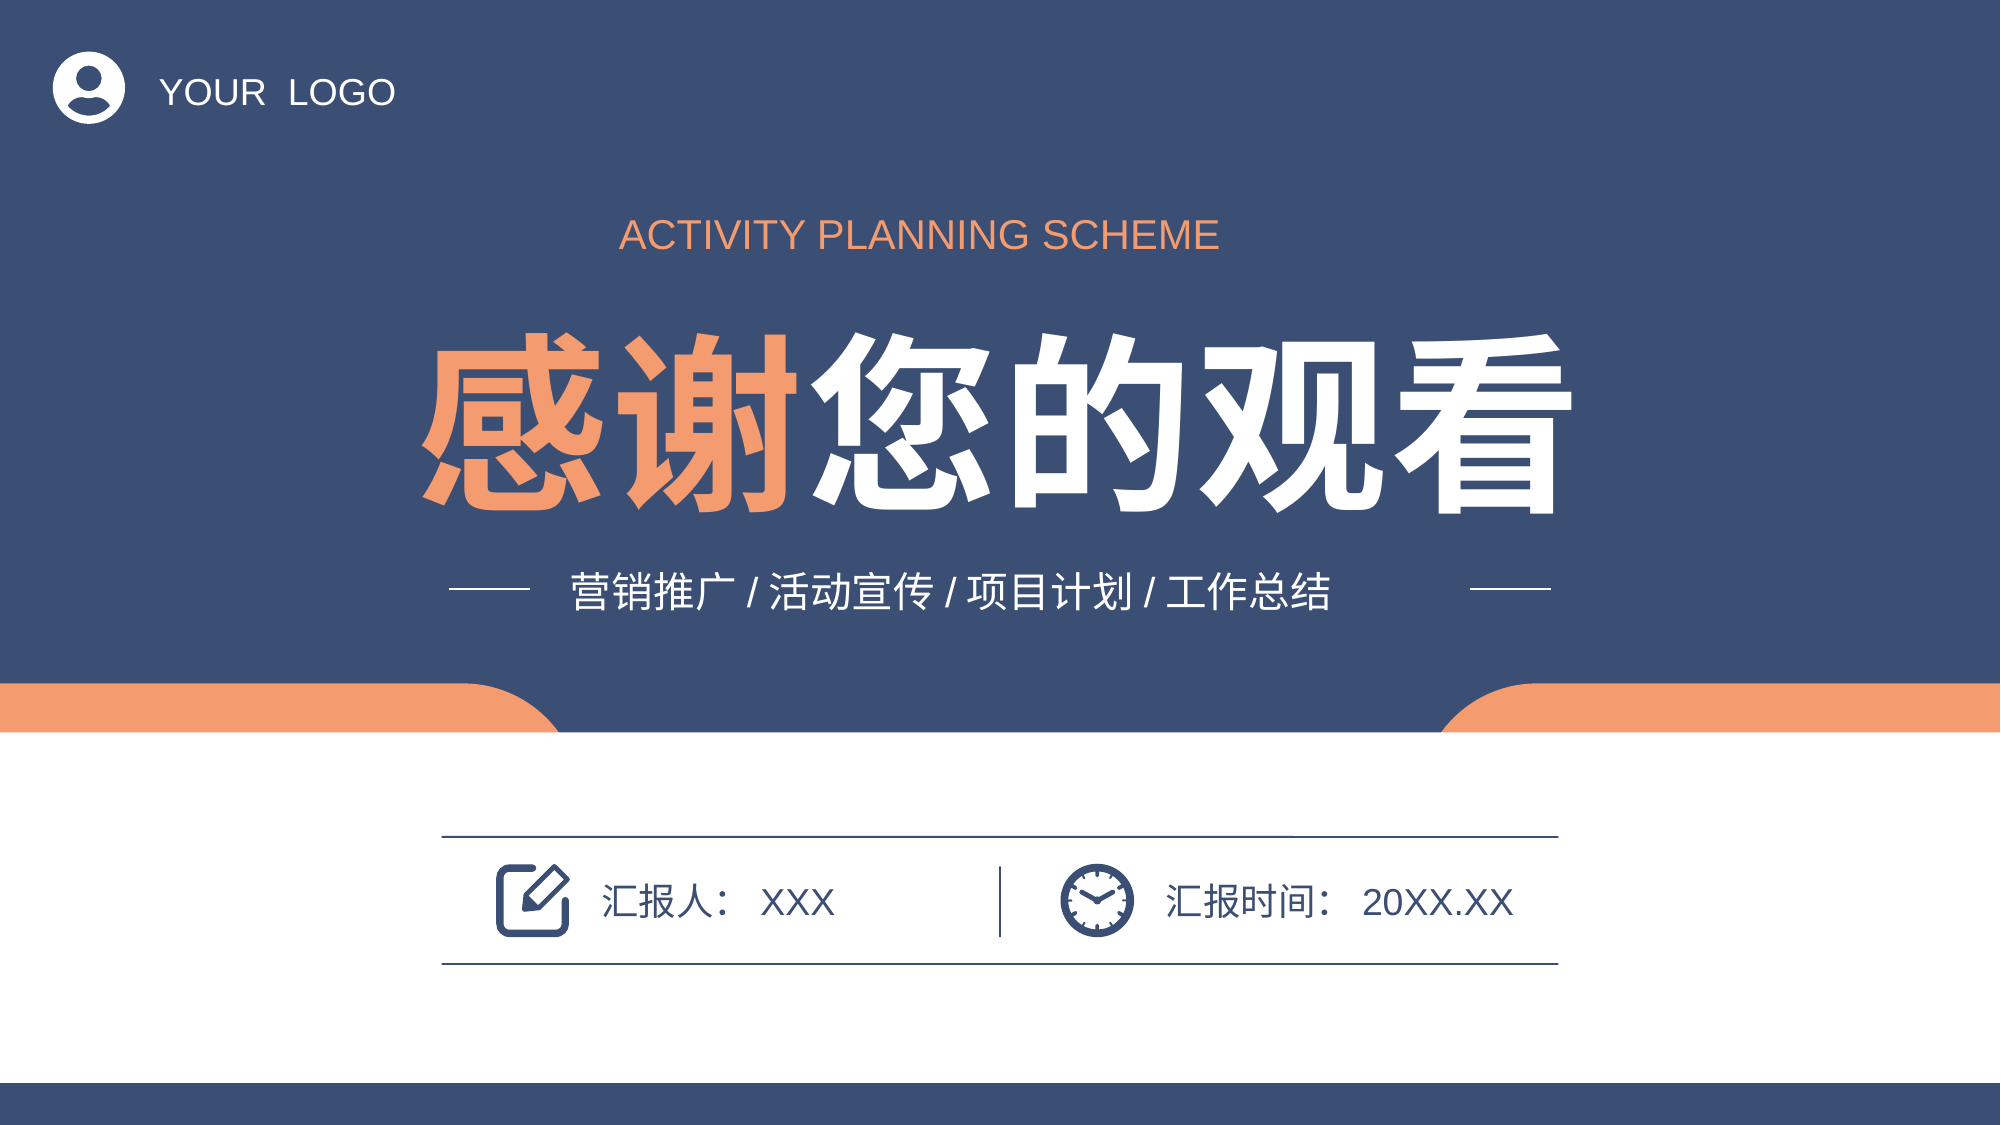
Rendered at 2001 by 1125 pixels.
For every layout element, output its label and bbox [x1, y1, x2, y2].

text_box [0, 1083, 2000, 1125]
text_box [0, 732, 2000, 1083]
text_box [441, 836, 1559, 965]
text_box [0, 683, 559, 732]
text_box [1441, 683, 2000, 732]
text_box [52, 51, 452, 124]
text_box [368, 200, 1632, 625]
